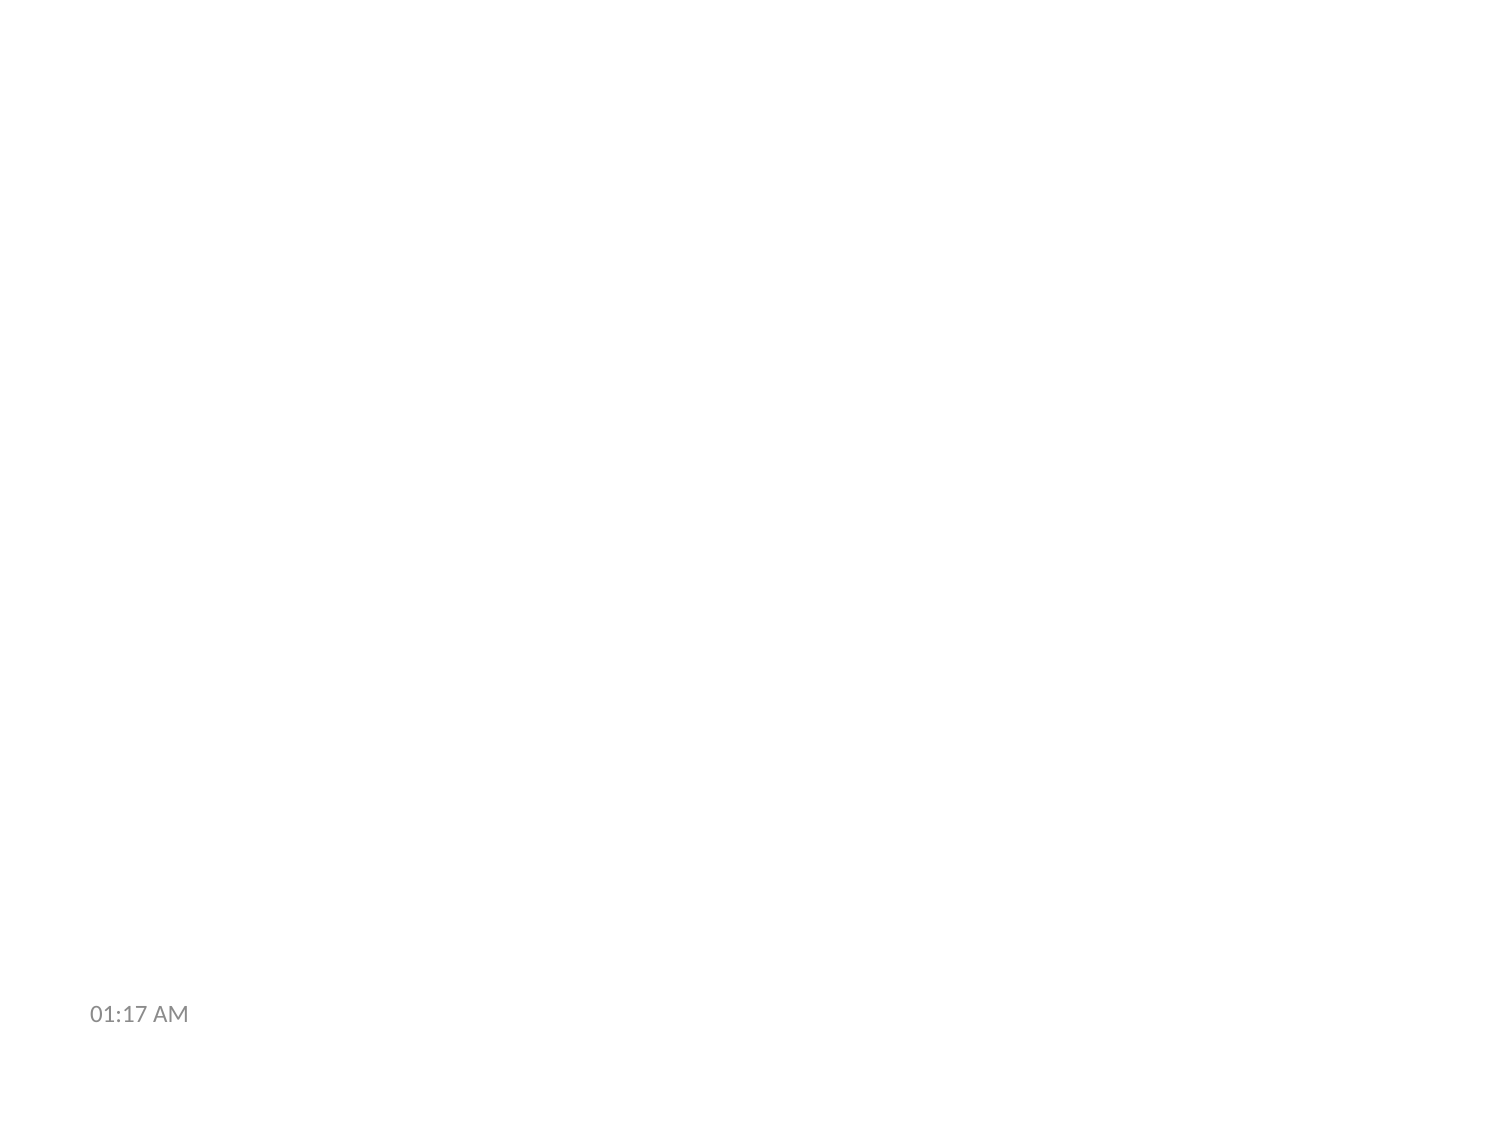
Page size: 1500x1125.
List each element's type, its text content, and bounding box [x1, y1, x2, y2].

text_box 3:35 PM [75, 982, 425, 1043]
